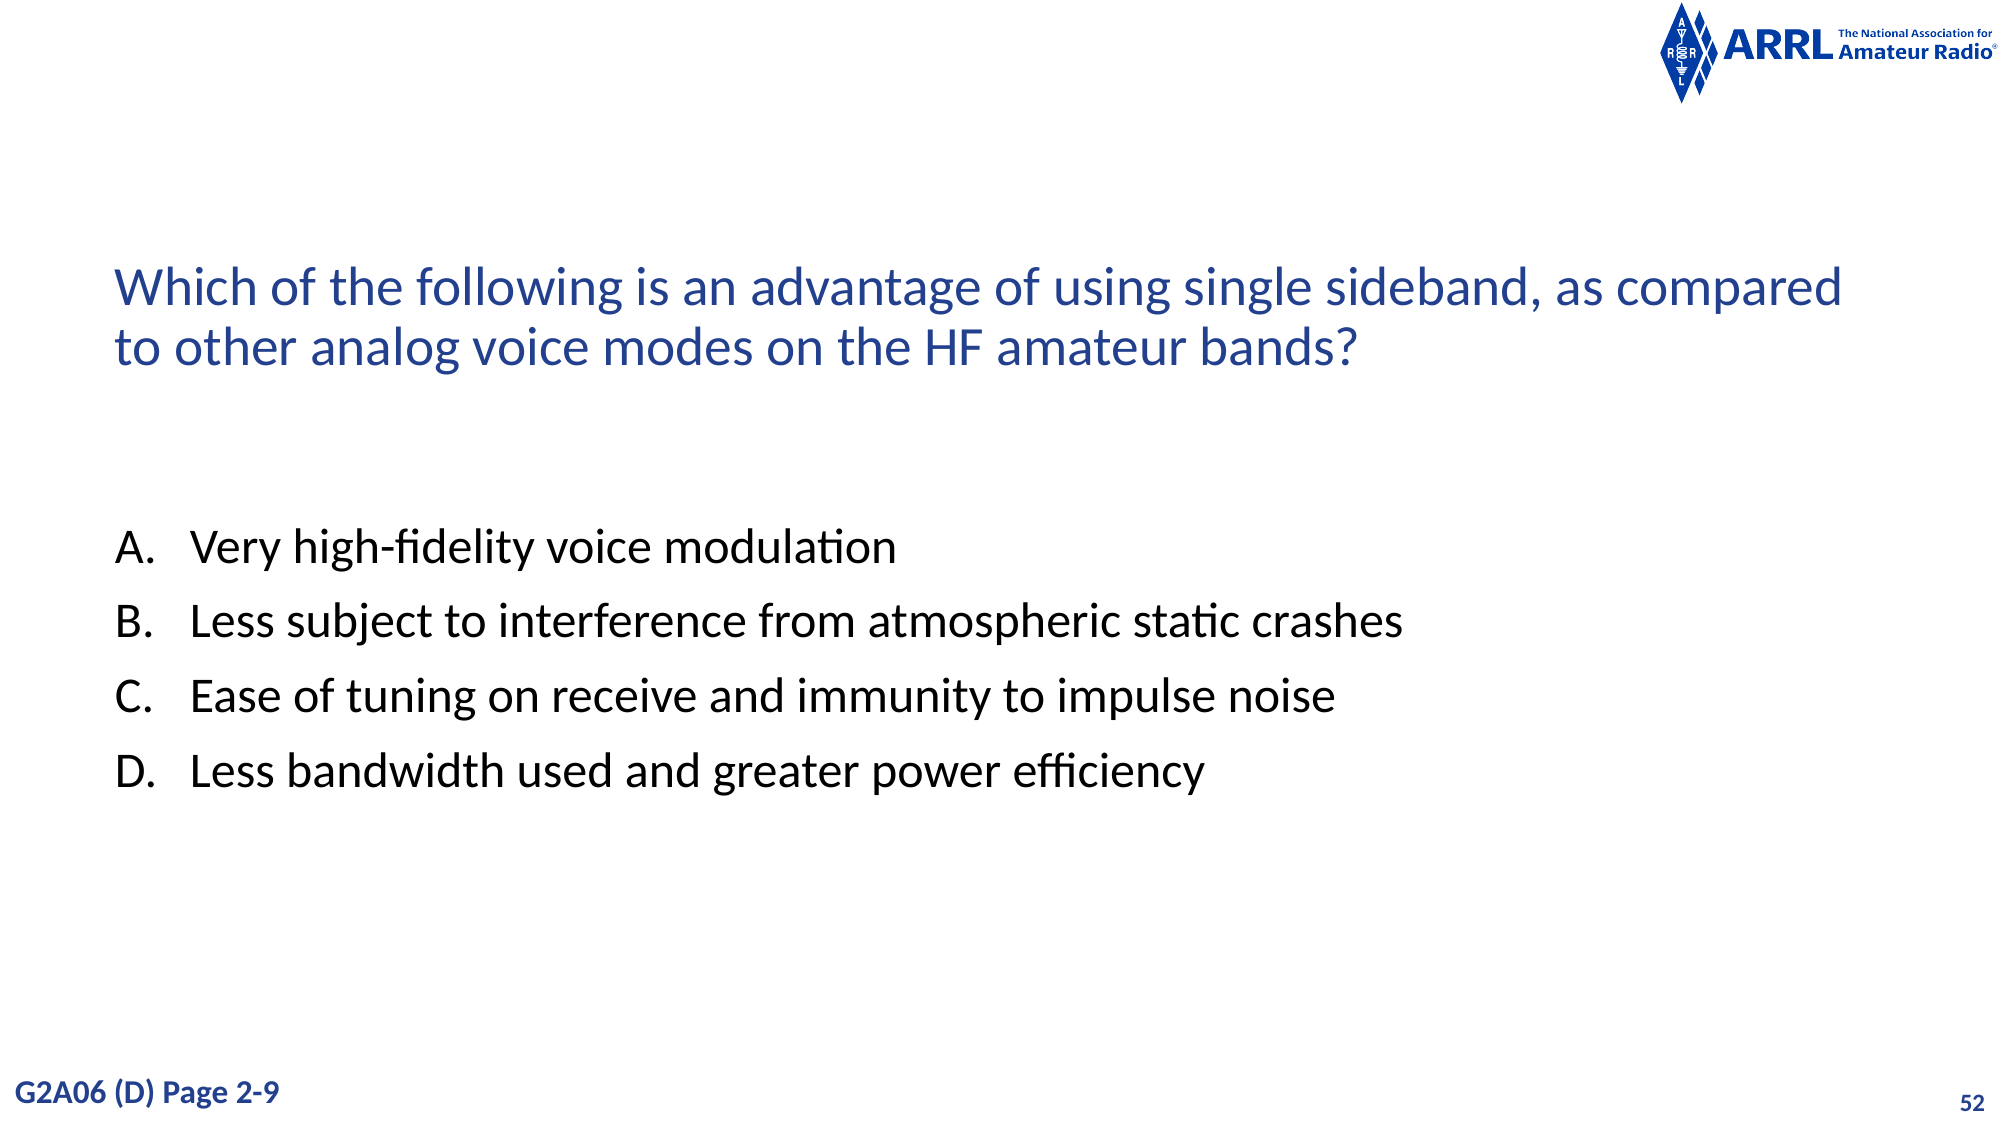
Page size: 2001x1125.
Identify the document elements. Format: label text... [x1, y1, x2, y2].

list Very high-fidelity voice modulation Less subject to interference from atmospheric static crashes Ease of tuning on receive and immunity to impulse noise Less bandwidth used and greater power efficiency [99, 512, 1900, 1005]
text_box 52 [1899, 1079, 2000, 1125]
title Which of the following is an advantage of using single sideband, as compared to other analog voice modes on the HF amateur bands? [99, 249, 1900, 388]
picture [1658, 0, 1999, 106]
text_box G2A06 (D) Page 2-9 [0, 1062, 1313, 1118]
